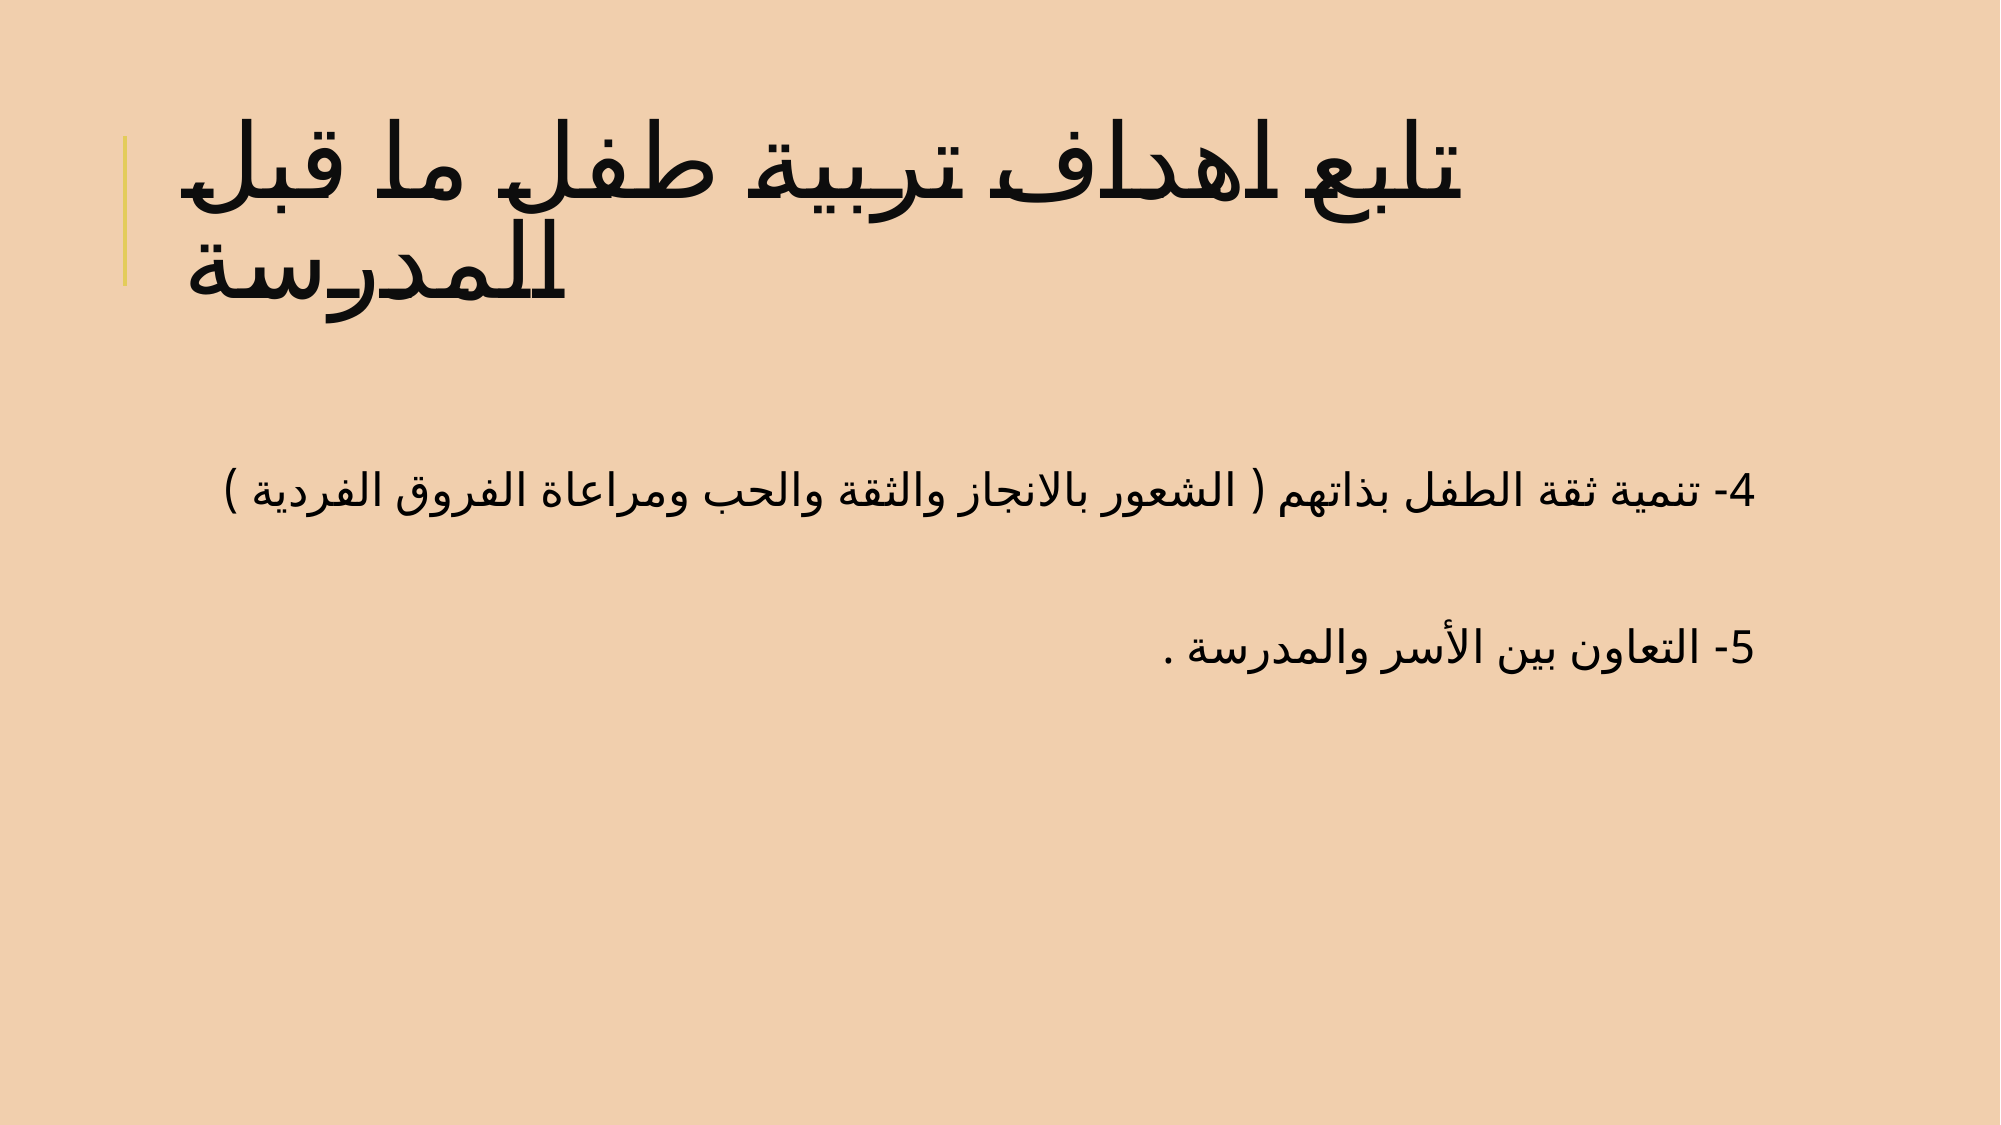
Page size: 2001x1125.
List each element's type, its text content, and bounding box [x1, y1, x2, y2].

title تابع اهداف تربية طفل ما قبل المدرسة [168, 96, 1763, 342]
list 4- تنمية ثقة الطفل بذاتهم ( الشعور بالانجاز والثقة والحب ومراعاة الفروق الفردية ) 5- التعاون بين الأسر والمدرسة . [168, 375, 1763, 1035]
